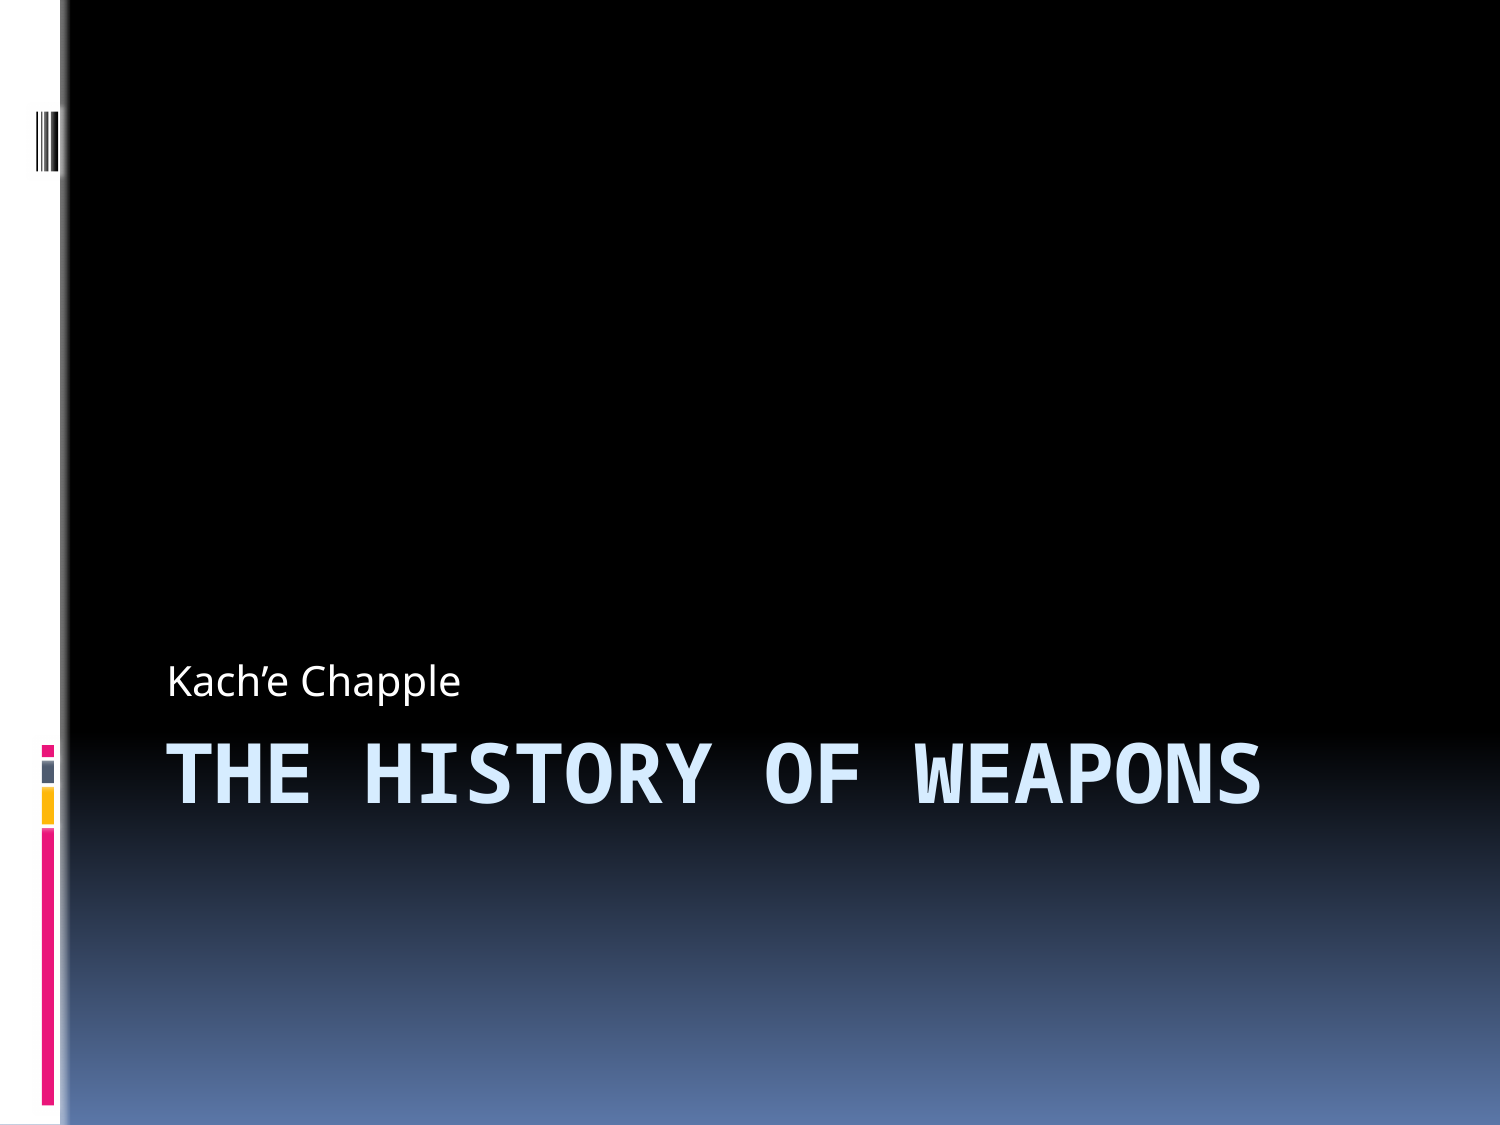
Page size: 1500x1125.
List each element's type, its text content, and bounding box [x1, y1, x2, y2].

subtitle Kach’e Chapple [150, 464, 1425, 713]
title The History of Weapons [150, 713, 1425, 1037]
